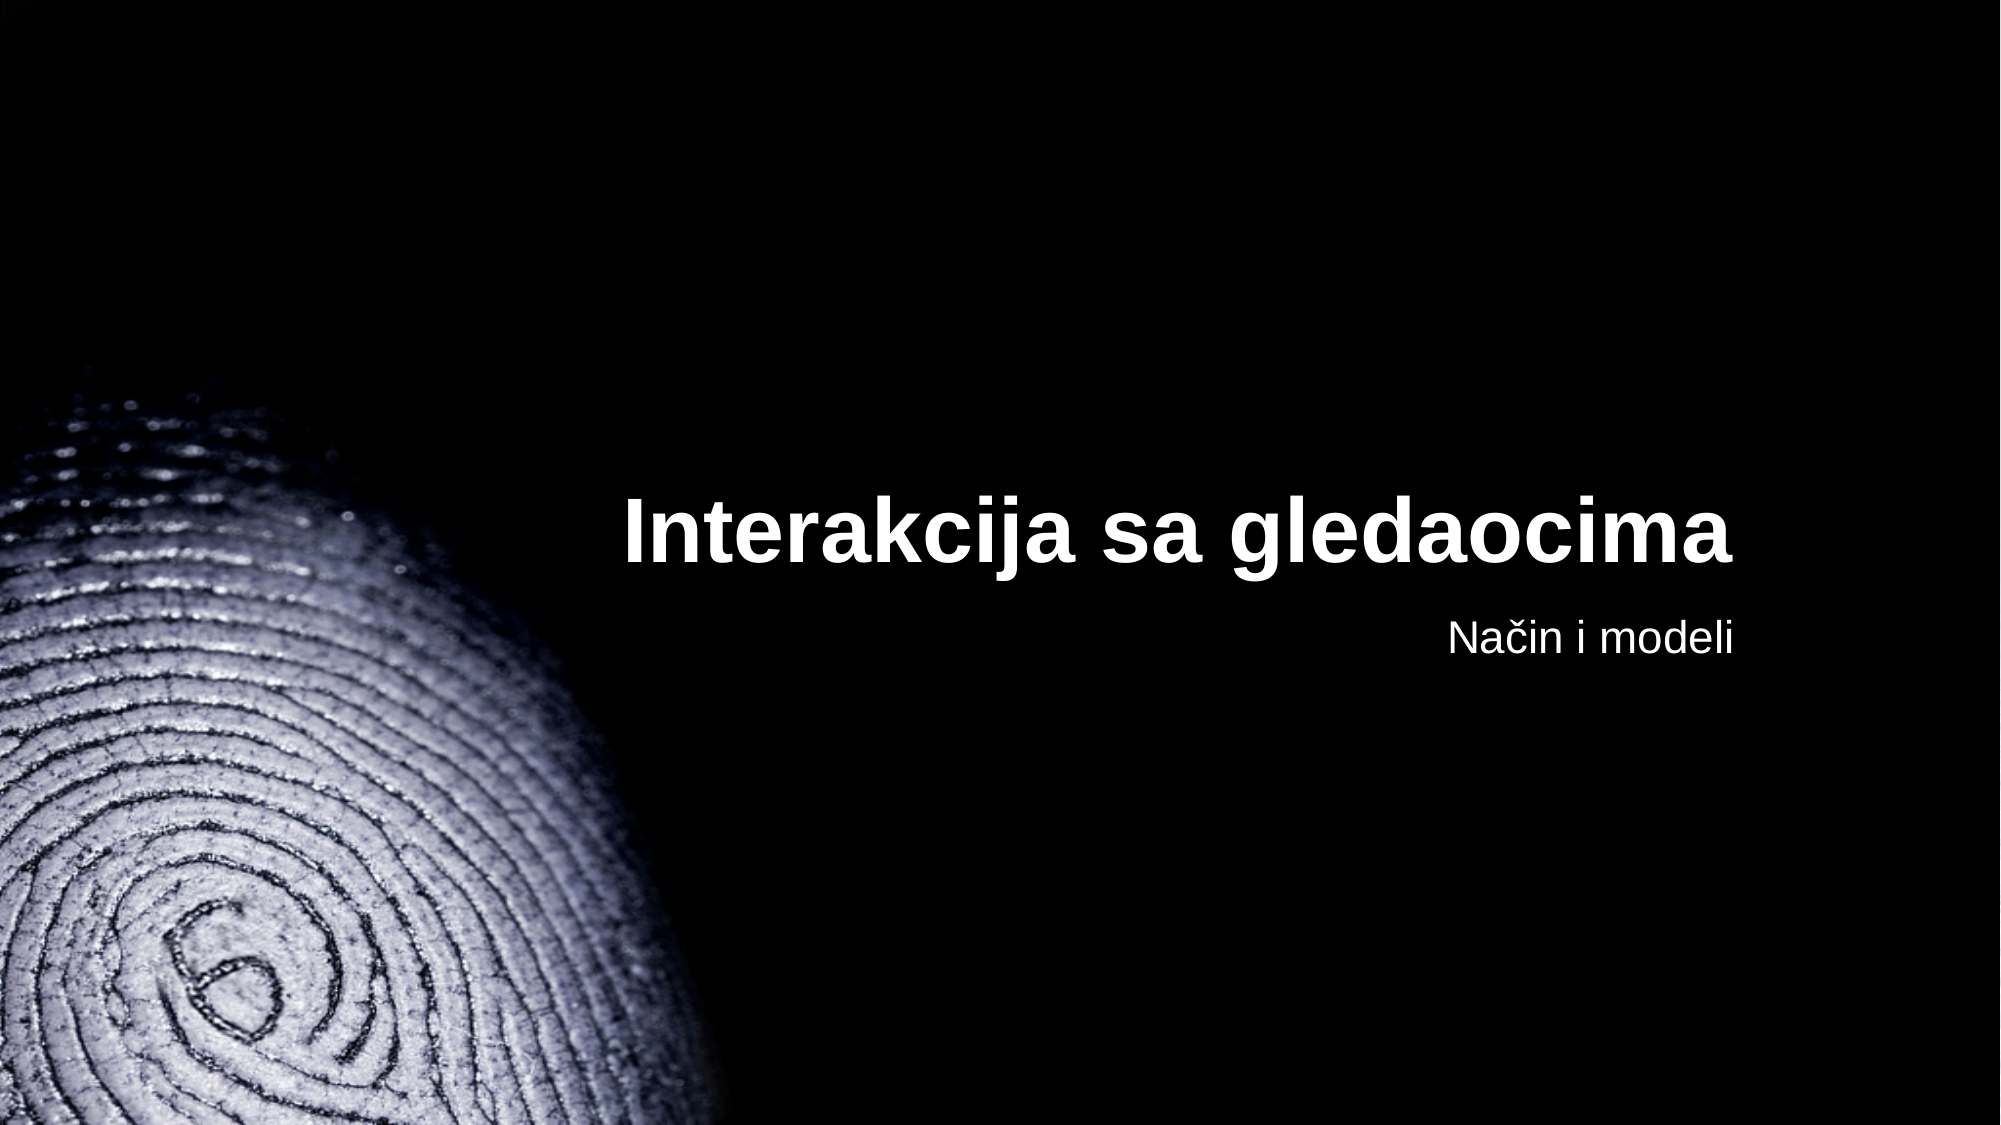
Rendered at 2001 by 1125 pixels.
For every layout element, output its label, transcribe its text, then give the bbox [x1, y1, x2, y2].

text_box Interakcija sa gledaocima [525, 362, 1749, 689]
text_box Način i modeli [725, 600, 1750, 676]
picture [0, 0, 2001, 1125]
